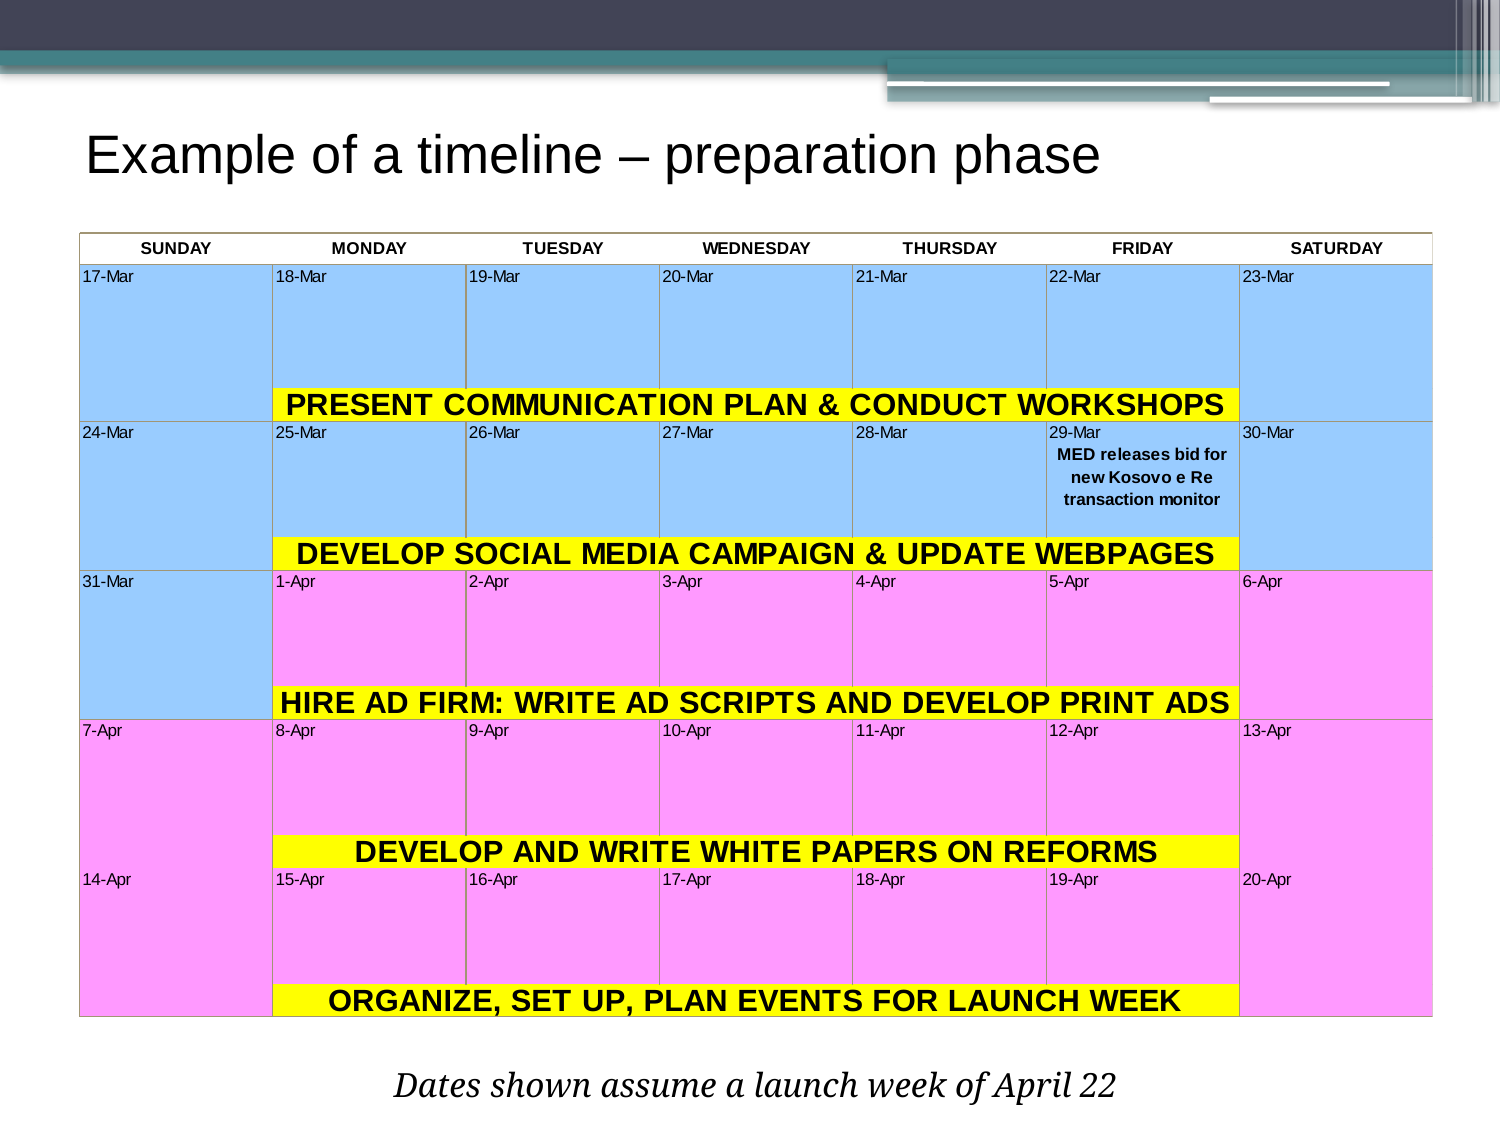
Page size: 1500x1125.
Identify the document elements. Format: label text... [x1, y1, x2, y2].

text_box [78, 232, 1434, 1018]
text_box Dates shown assume a launch week of April 22 [299, 1056, 1213, 1112]
text_box Example of a timeline – preparation phase [71, 112, 1322, 193]
